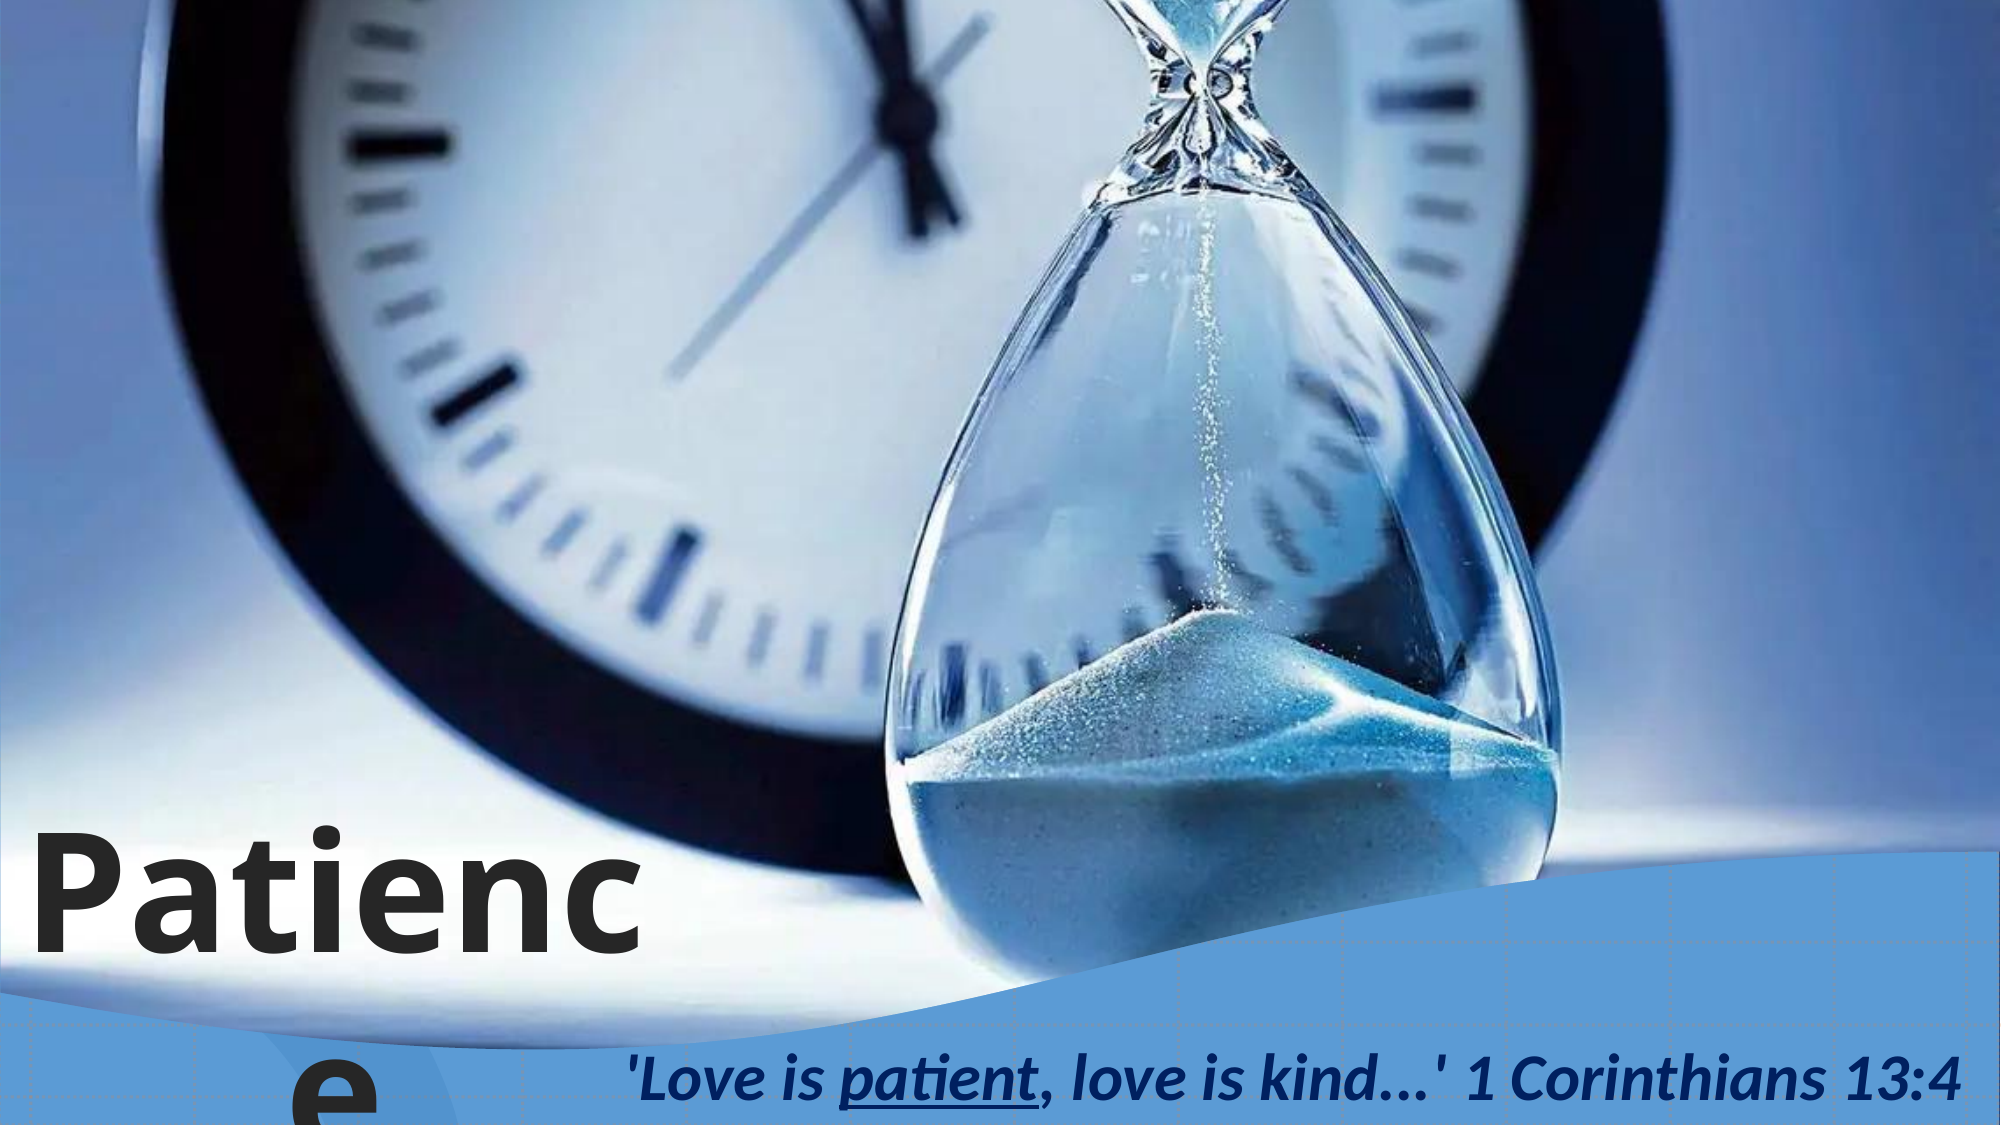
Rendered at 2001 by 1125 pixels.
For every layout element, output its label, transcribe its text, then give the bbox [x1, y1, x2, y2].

text_box 'Love is patient, love is kind...' 1 Corinthians 13:4​ [608, 1050, 2000, 1122]
picture [0, 0, 2000, 1050]
text_box Patience [0, 1050, 671, 1125]
